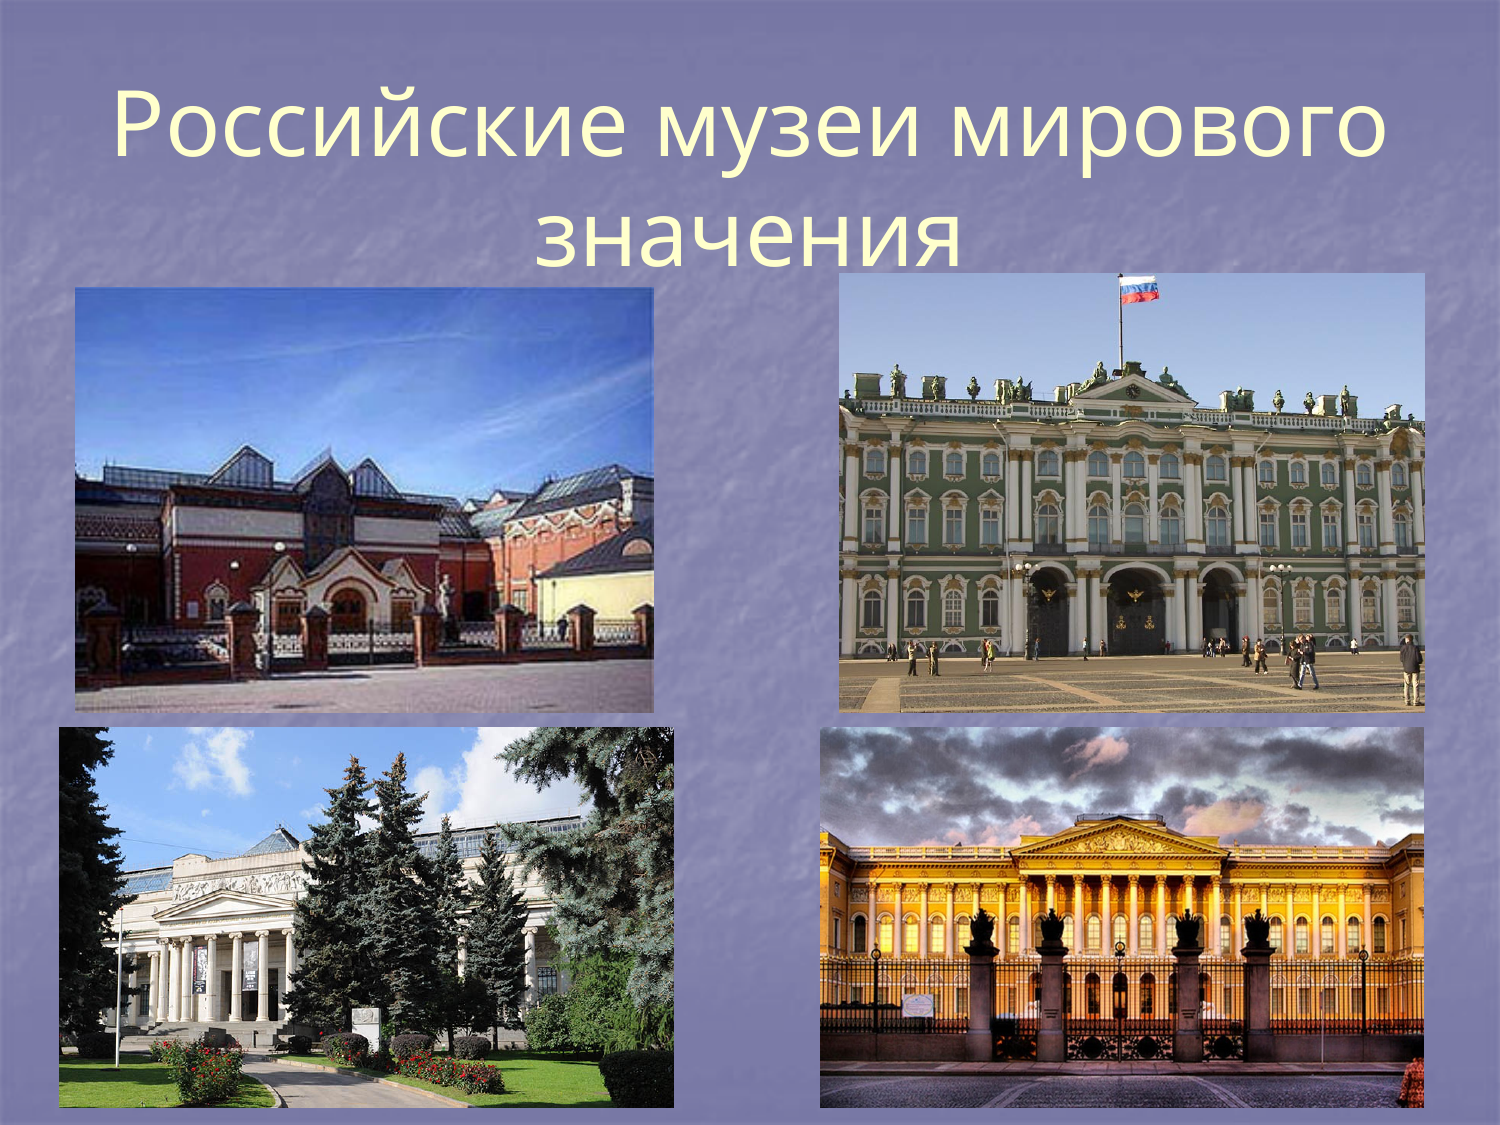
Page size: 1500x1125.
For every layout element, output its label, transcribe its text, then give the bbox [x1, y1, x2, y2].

title Российские музеи мирового значения [75, 62, 1425, 288]
picture [820, 727, 1424, 1109]
picture [58, 727, 674, 1109]
picture [838, 273, 1426, 713]
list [74, 287, 655, 713]
